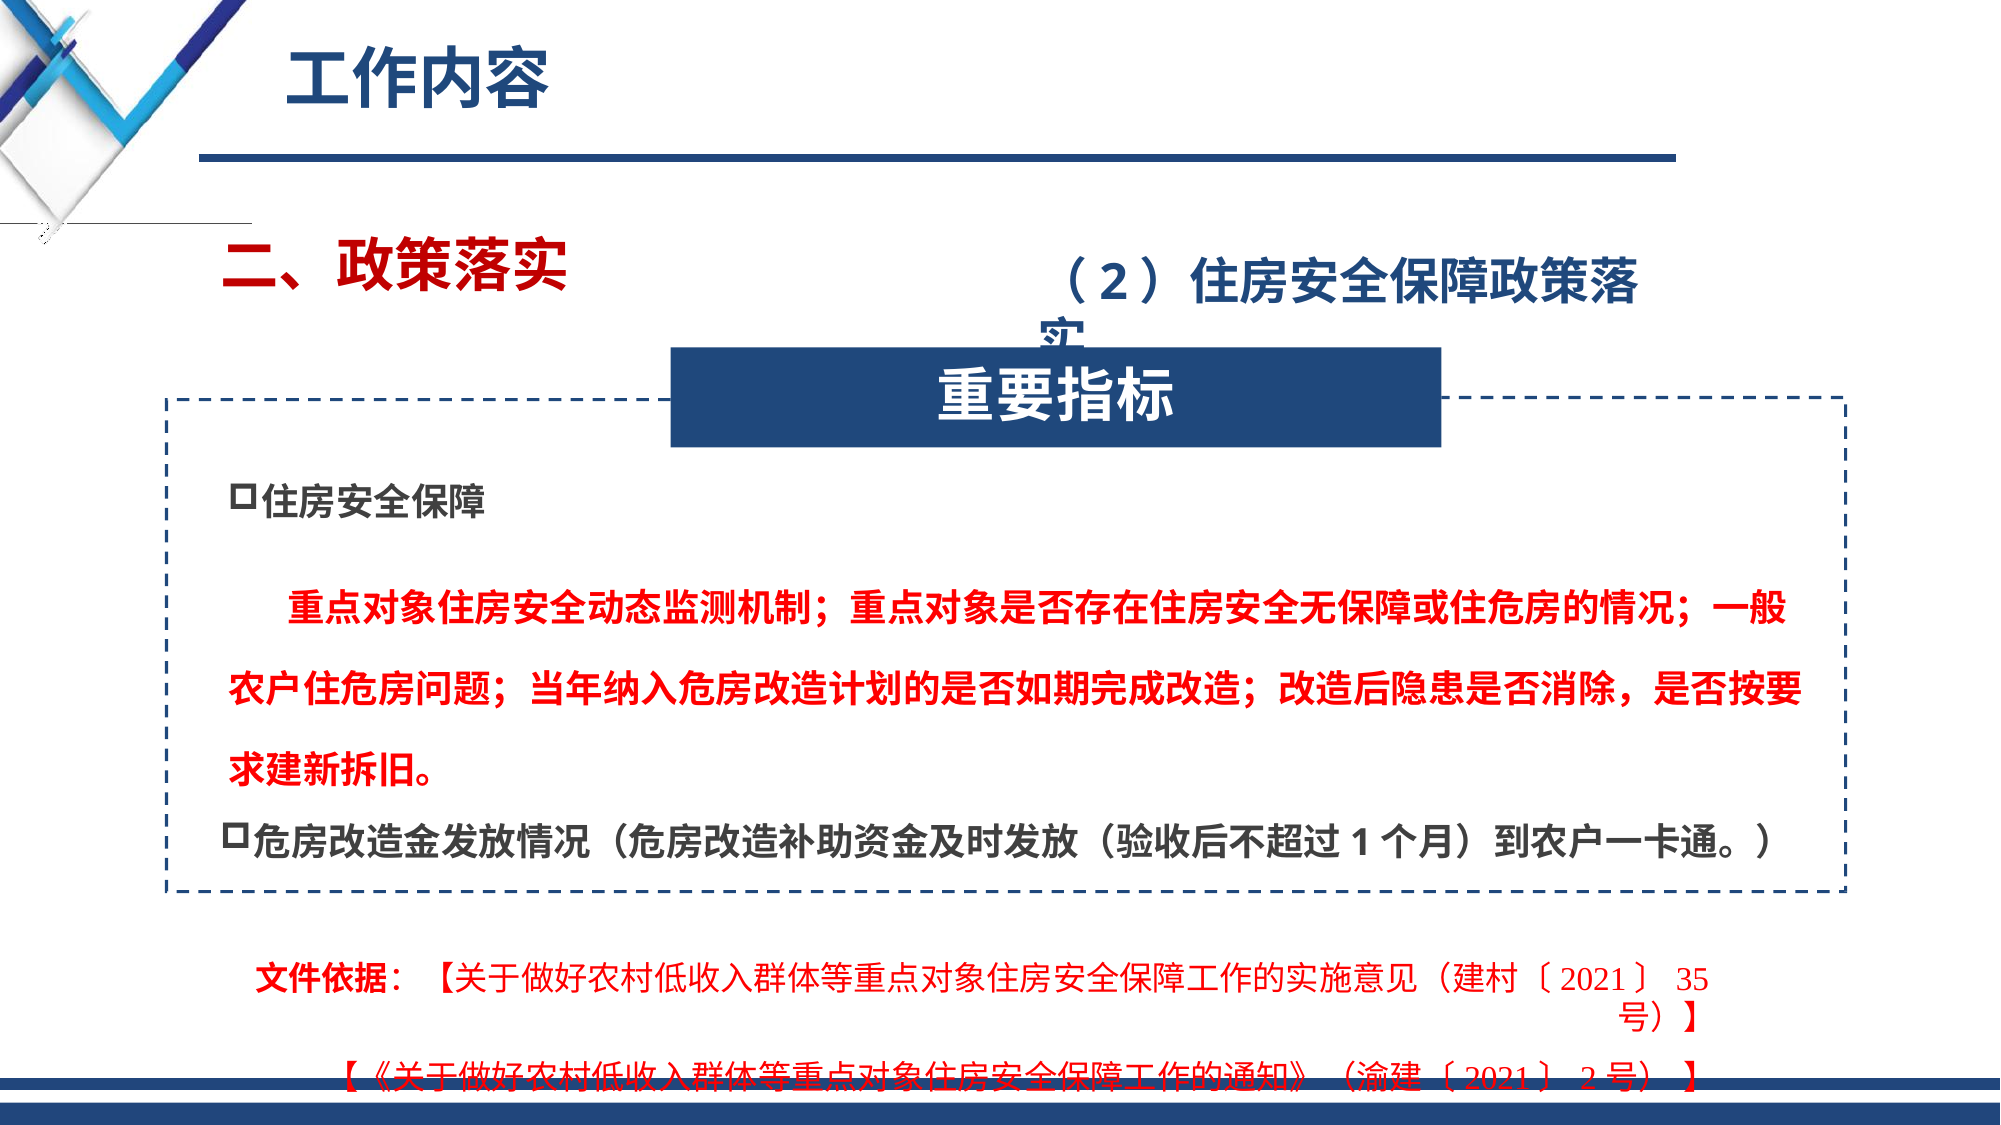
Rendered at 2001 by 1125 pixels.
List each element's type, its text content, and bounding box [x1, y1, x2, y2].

text_box [483, 398, 496, 402]
text_box [164, 464, 169, 477]
text_box [164, 617, 169, 630]
text_box [1844, 666, 1848, 680]
text_box [176, 398, 190, 402]
text_box [373, 398, 387, 402]
text_box [1655, 395, 1669, 400]
text_box [1830, 395, 1844, 400]
text_box [164, 792, 169, 805]
text_box [1844, 470, 1848, 483]
text_box [164, 748, 169, 762]
text_box [164, 857, 169, 871]
text_box [1590, 395, 1603, 400]
text_box [1699, 395, 1713, 400]
text_box [526, 398, 540, 402]
text_box [1844, 579, 1848, 592]
text_box [164, 726, 169, 740]
text_box [164, 442, 169, 455]
text_box [1844, 776, 1848, 789]
text_box [164, 551, 169, 565]
text_box [164, 486, 169, 499]
text_box [164, 595, 169, 608]
text_box [1844, 688, 1848, 702]
text_box [198, 398, 212, 402]
text_box [1844, 732, 1848, 746]
text_box [286, 398, 299, 402]
text_box [395, 398, 409, 402]
text_box [1844, 404, 1848, 417]
text_box [164, 507, 169, 521]
text_box [1524, 395, 1537, 400]
text_box [592, 398, 606, 402]
text_box [1743, 395, 1756, 400]
text_box 重要指标 [670, 356, 1442, 429]
text_box [0, 1102, 2000, 1125]
text_box [1787, 395, 1800, 400]
text_box [1808, 395, 1822, 400]
text_box [614, 398, 627, 402]
text_box [1817, 890, 1830, 894]
text_box 住房安全保障 重点对象住房安全动态监测机制；重点对象是否存在住房安全无保障或住危房的情况；一般 农户住危房问题；当年纳入危房改造计划的是否如期完成改造；改造后隐患是否消除，是否按要 求建新拆旧。 危房改造金发放情况（危房改造补助资金及时发放（验收后不超过1个月）到农户一卡通。） 文件依据：【关于做好农村低收入群体等重点对象住房安全保障工作的实施意见（建村〔2021〕35号）】 【《关于做好农村低收入群体等重点对象住房安全保障工作的通知》（渝建〔2021〕2号） 】 [180, 476, 1806, 1097]
text_box [1844, 557, 1848, 571]
text_box [461, 398, 474, 402]
text_box [164, 398, 169, 412]
title 工作内容 [282, 33, 554, 224]
text_box [1458, 395, 1472, 400]
text_box [164, 661, 169, 674]
text_box [1568, 395, 1581, 400]
text_box [330, 398, 343, 402]
text_box [1480, 395, 1494, 400]
text_box [1844, 623, 1848, 636]
text_box [1844, 426, 1848, 439]
text_box [164, 639, 169, 652]
text_box [264, 398, 277, 402]
text_box [220, 398, 234, 402]
text_box [1844, 645, 1848, 658]
text_box [1844, 535, 1848, 549]
text_box [164, 420, 169, 433]
text_box [670, 347, 1035, 356]
text_box [1546, 395, 1559, 400]
text_box [1844, 754, 1848, 768]
text_box [1502, 395, 1516, 400]
text_box [308, 398, 321, 402]
text_box [164, 879, 169, 894]
text_box [1844, 710, 1848, 724]
text_box [1633, 395, 1647, 400]
text_box （2）住房安全保障政策落实 [1035, 247, 1671, 370]
text_box [417, 398, 431, 402]
text_box [1844, 798, 1848, 811]
text_box [1844, 448, 1848, 461]
text_box [1844, 863, 1848, 877]
text_box [439, 398, 452, 402]
text_box [658, 398, 671, 402]
text_box [164, 770, 169, 783]
text_box [164, 529, 169, 543]
text_box [1721, 395, 1734, 400]
text_box [1677, 395, 1691, 400]
text_box [1839, 885, 1848, 894]
text_box [164, 573, 169, 587]
text_box [164, 682, 169, 696]
text_box [1844, 513, 1848, 527]
text_box [164, 836, 169, 849]
text_box [548, 398, 562, 402]
picture [0, 0, 252, 245]
text_box [164, 814, 169, 827]
text_box [351, 398, 365, 402]
text_box [1441, 395, 1450, 400]
text_box [242, 398, 256, 402]
text_box 二、政策落实 [218, 226, 573, 299]
text_box [1844, 820, 1848, 833]
text_box [570, 398, 584, 402]
text_box [1765, 395, 1778, 400]
text_box [1612, 395, 1625, 400]
text_box [1844, 491, 1848, 505]
text_box [670, 429, 1442, 448]
text_box [636, 398, 649, 402]
text_box [164, 704, 169, 718]
text_box [1844, 842, 1848, 855]
text_box [1844, 601, 1848, 614]
text_box [505, 398, 518, 402]
